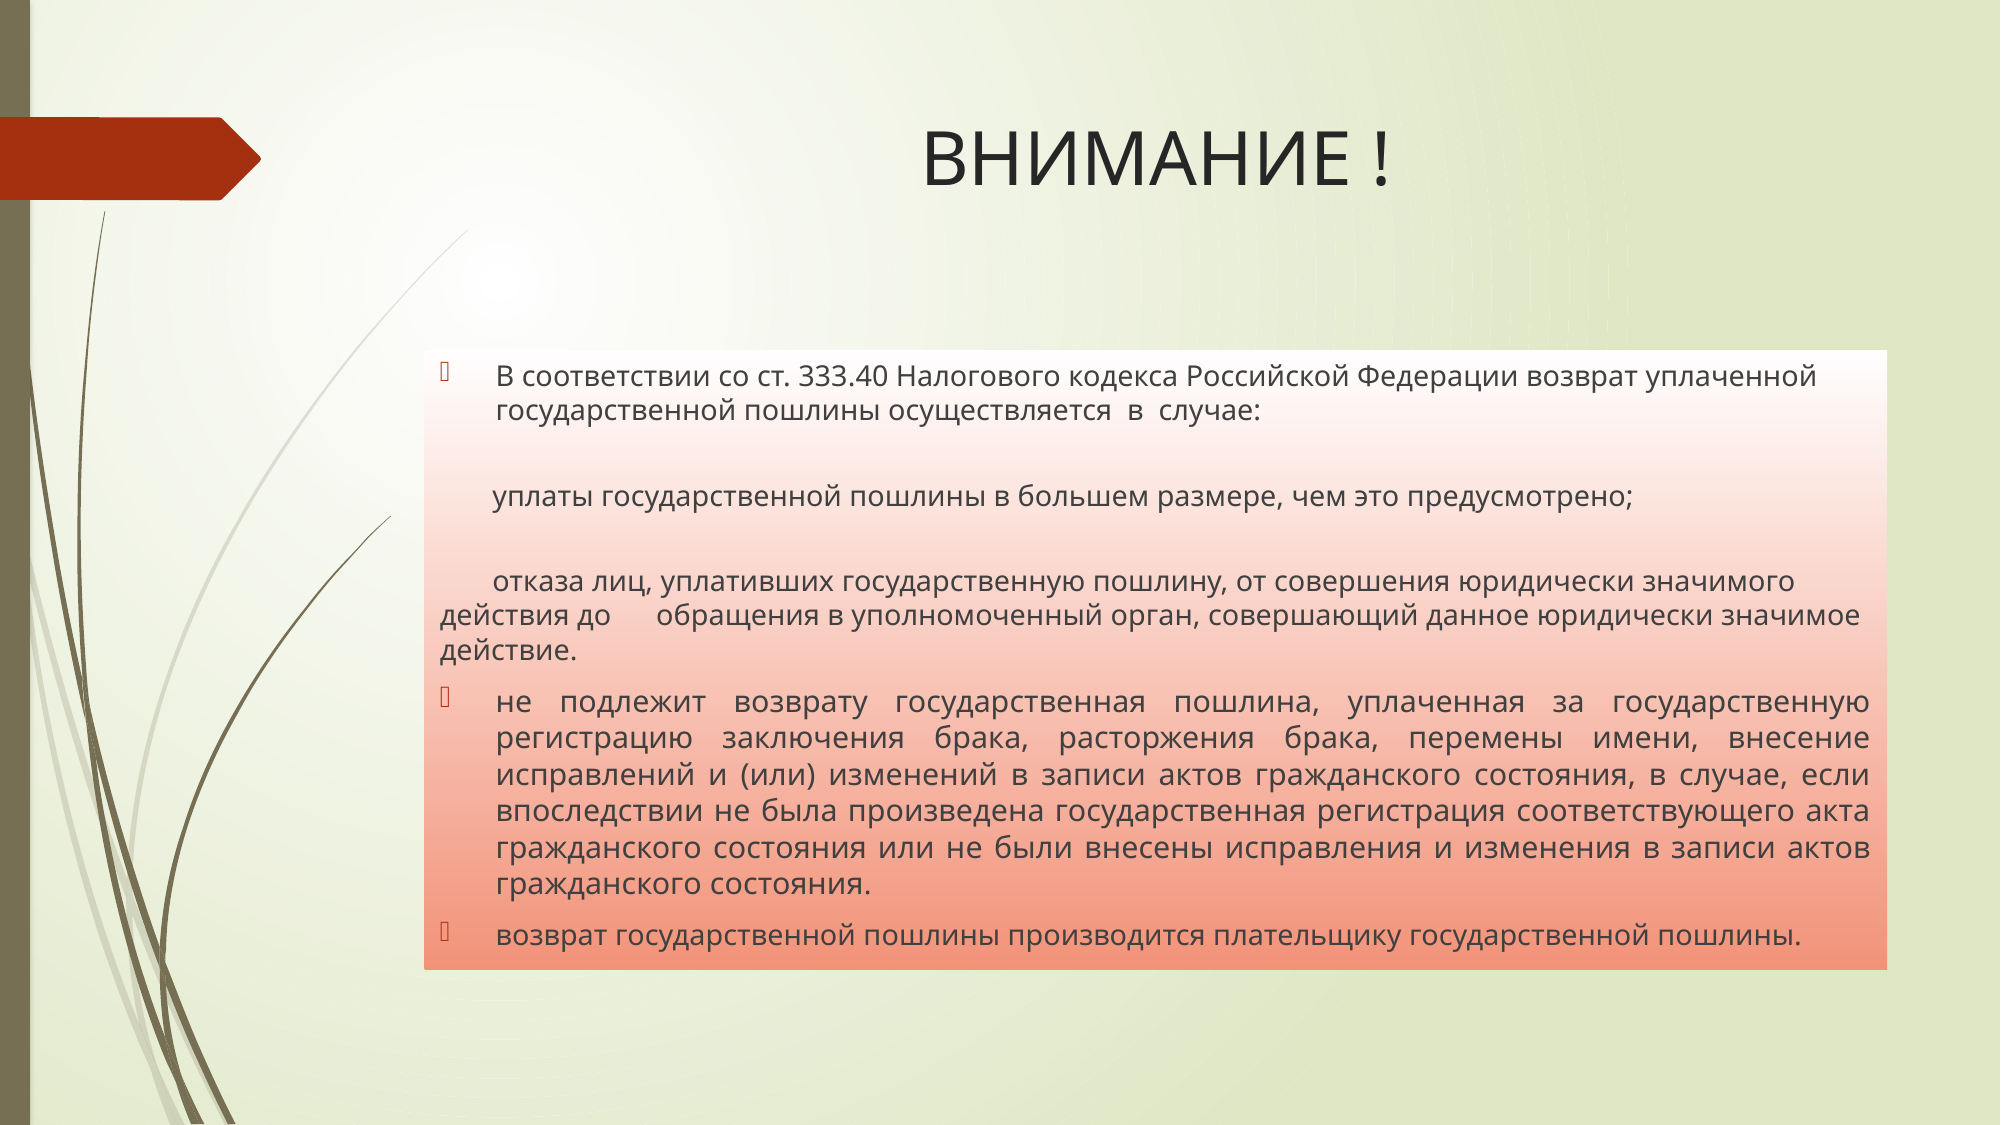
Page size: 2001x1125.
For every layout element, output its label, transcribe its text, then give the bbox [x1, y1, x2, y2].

list В соответствии со ст. 333.40 Налогового кодекса Российской Федерации возврат уплаченной государственной пошлины осуществляется в случае: уплаты государственной пошлины в большем размере, чем это предусмотрено; отказа лиц, уплативших государственную пошлину, от совершения юридически значимого действия до обращения в уполномоченный орган, совершающий данное юридически значимое действие. не подлежит возврату государственная пошлина, уплаченная за государственную регистрацию заключения брака, расторжения брака, перемены имени, внесение исправлений и (или) изменений в записи актов гражданского состояния, в случае, если впоследствии не была произведена государственная регистрация соответствующего акта гражданского состояния или не были внесены исправления и изменения в записи актов гражданского состояния. возврат государственной пошлины производится плательщику государственной пошлины. [424, 350, 1888, 970]
title ВНИМАНИЕ ! [425, 102, 1888, 313]
